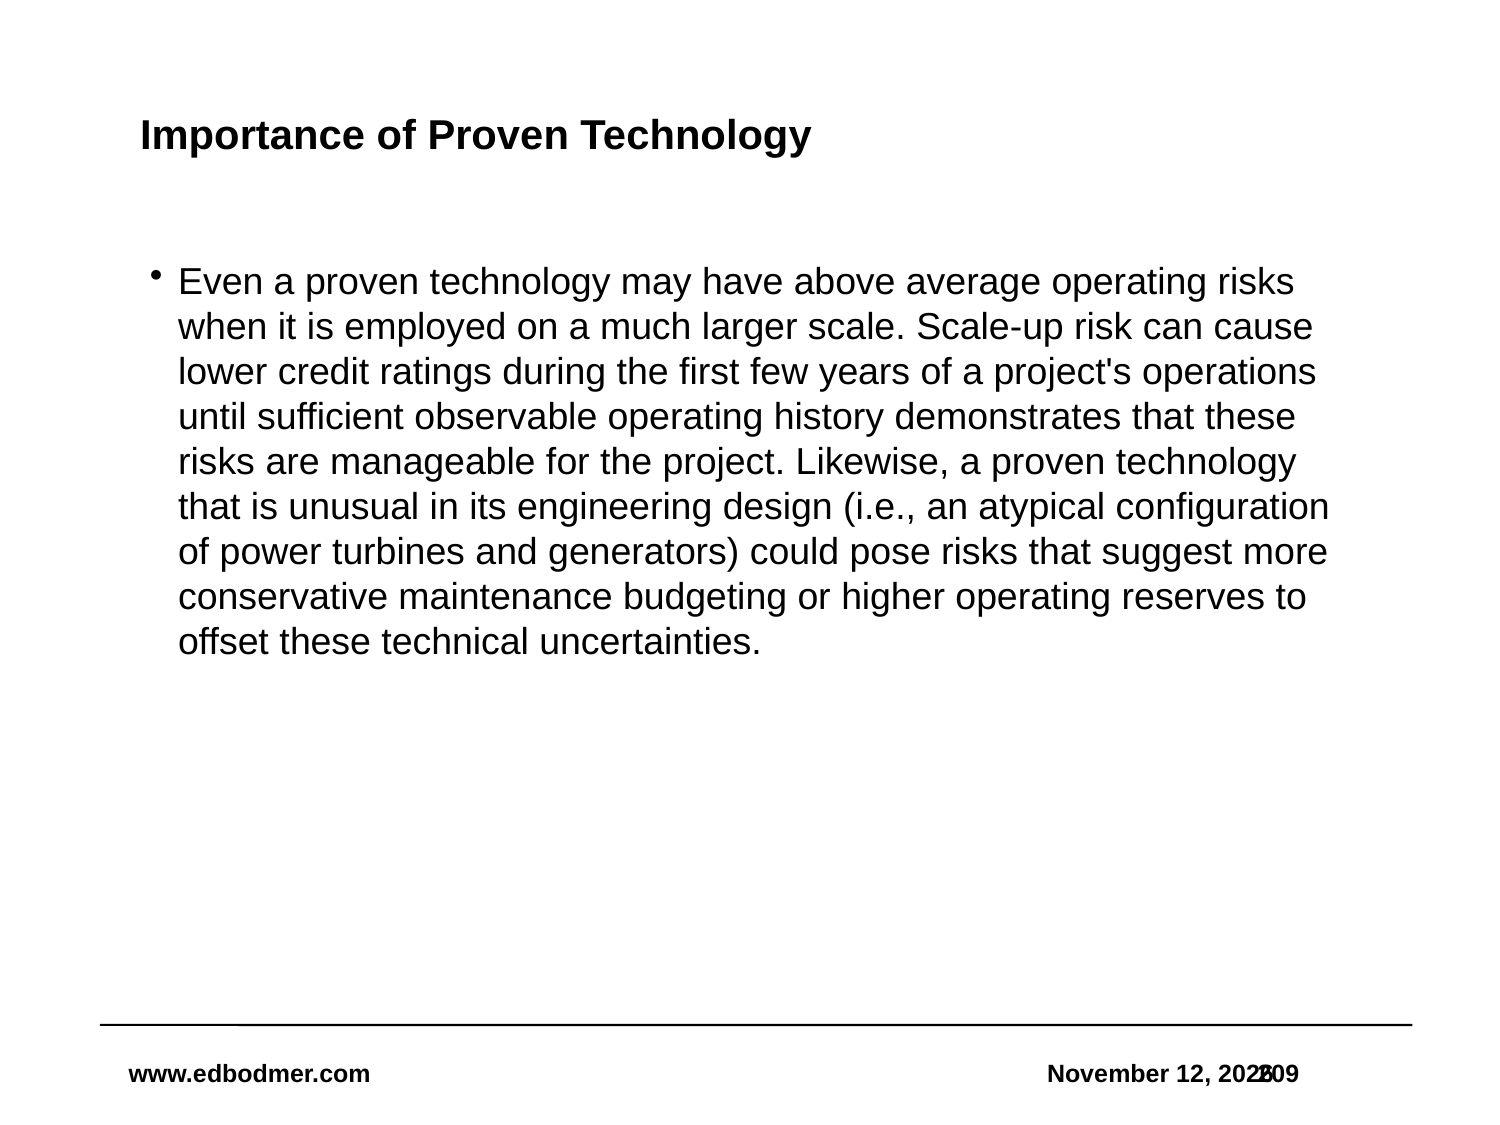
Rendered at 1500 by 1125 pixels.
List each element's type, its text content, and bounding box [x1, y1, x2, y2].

title Importance of Proven Technology [124, 99, 1288, 226]
list Even a proven technology may have above average operating risks when it is employed on a much larger scale. Scale-up risk can cause lower credit ratings during the first few years of a project's operations until sufficient observable operating history demonstrates that these risks are manageable for the project. Likewise, a proven technology that is unusual in its engineering design (i.e., an atypical configuration of power turbines and generators) could pose risks that suggest more conservative maintenance budgeting or higher operating reserves to offset these technical uncertainties. [124, 249, 1376, 1001]
